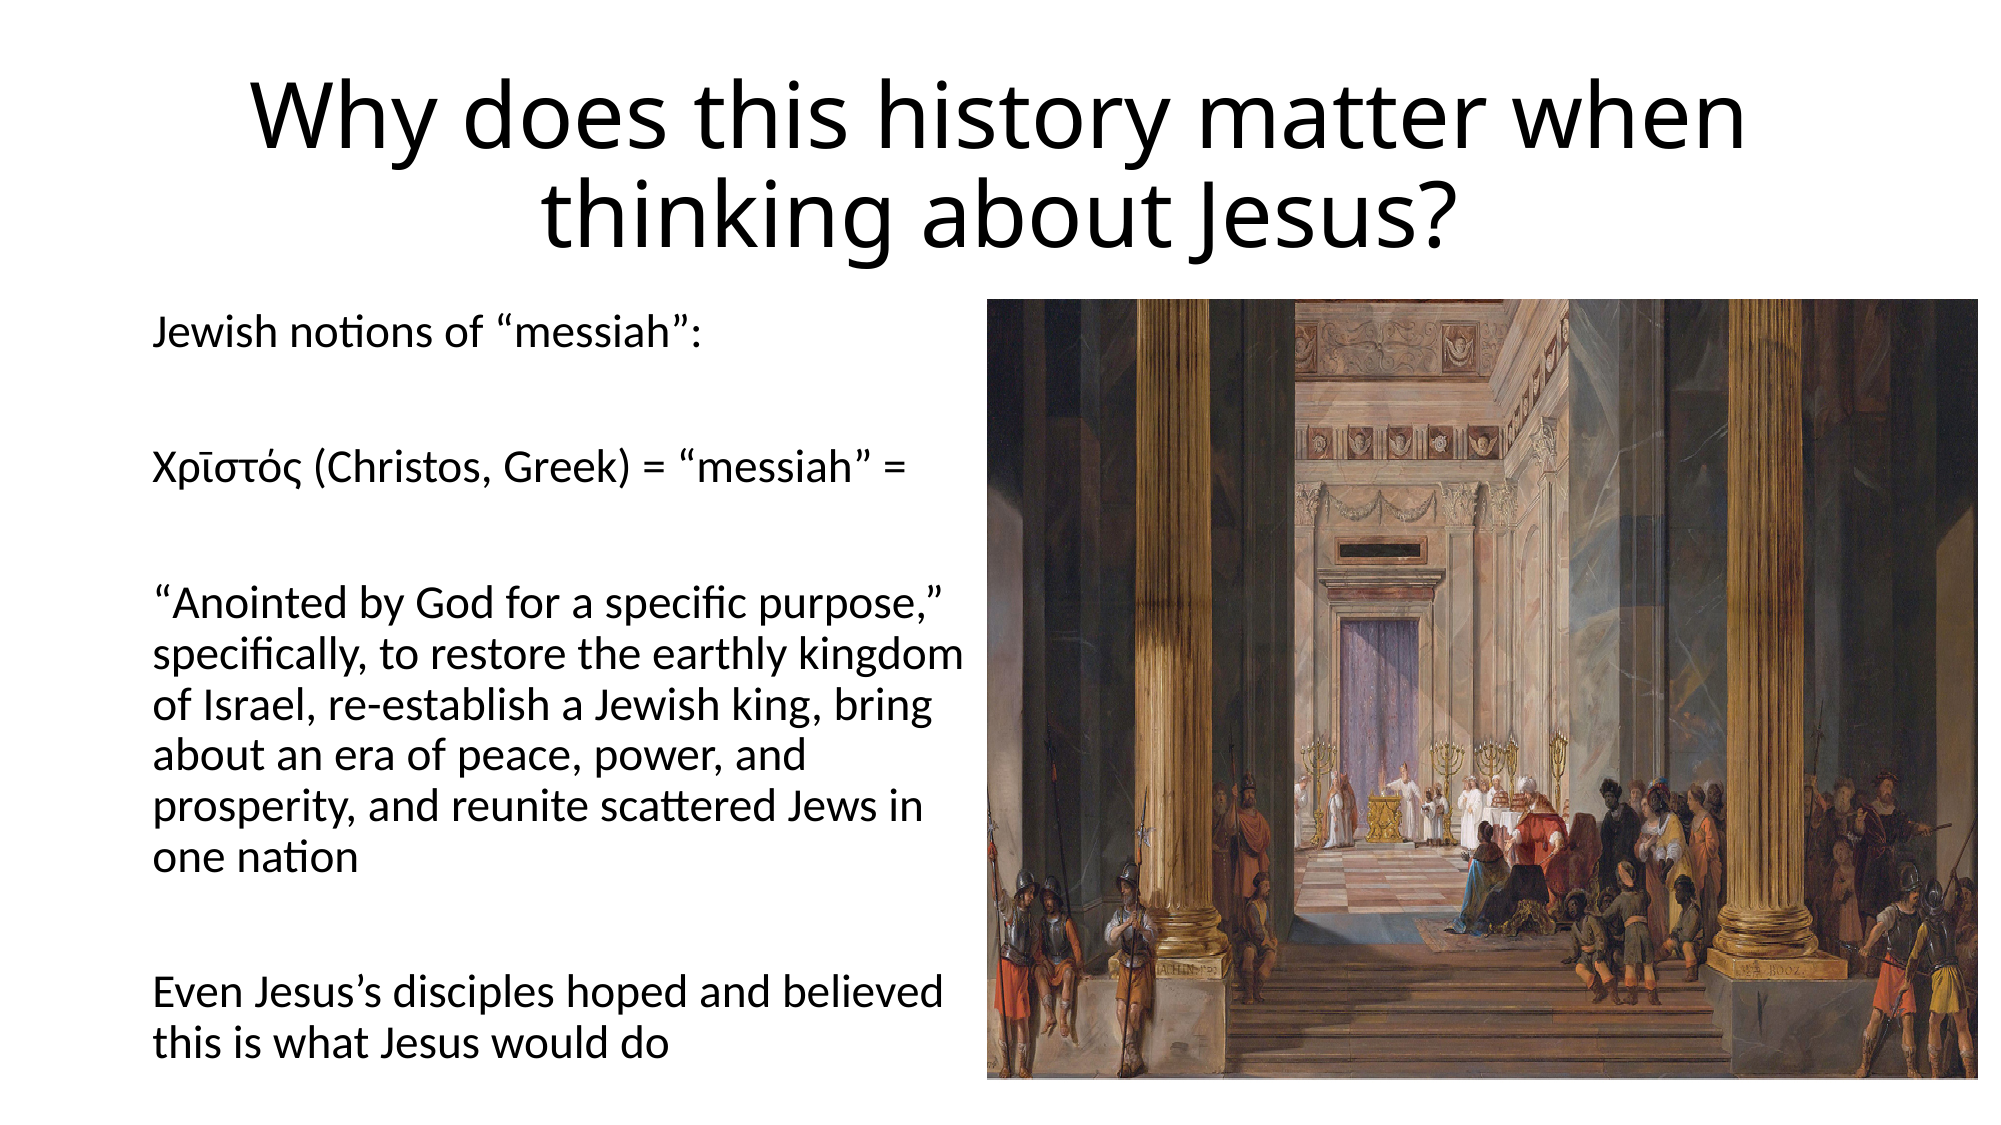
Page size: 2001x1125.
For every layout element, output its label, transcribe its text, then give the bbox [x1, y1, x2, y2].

title Why does this history matter when thinking about Jesus? [137, 59, 1863, 278]
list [987, 299, 1978, 1083]
list Jewish notions of “messiah”: Χρῑστός (Christos, Greek) = “messiah” = “Anointed by God for a specific purpose,” specifically, to restore the earthly kingdom of Israel, re-establish a Jewish king, bring about an era of peace, power, and prosperity, and reunite scattered Jews in one nation Even Jesus’s disciples hoped and believed this is what Jesus would do [137, 299, 987, 1083]
